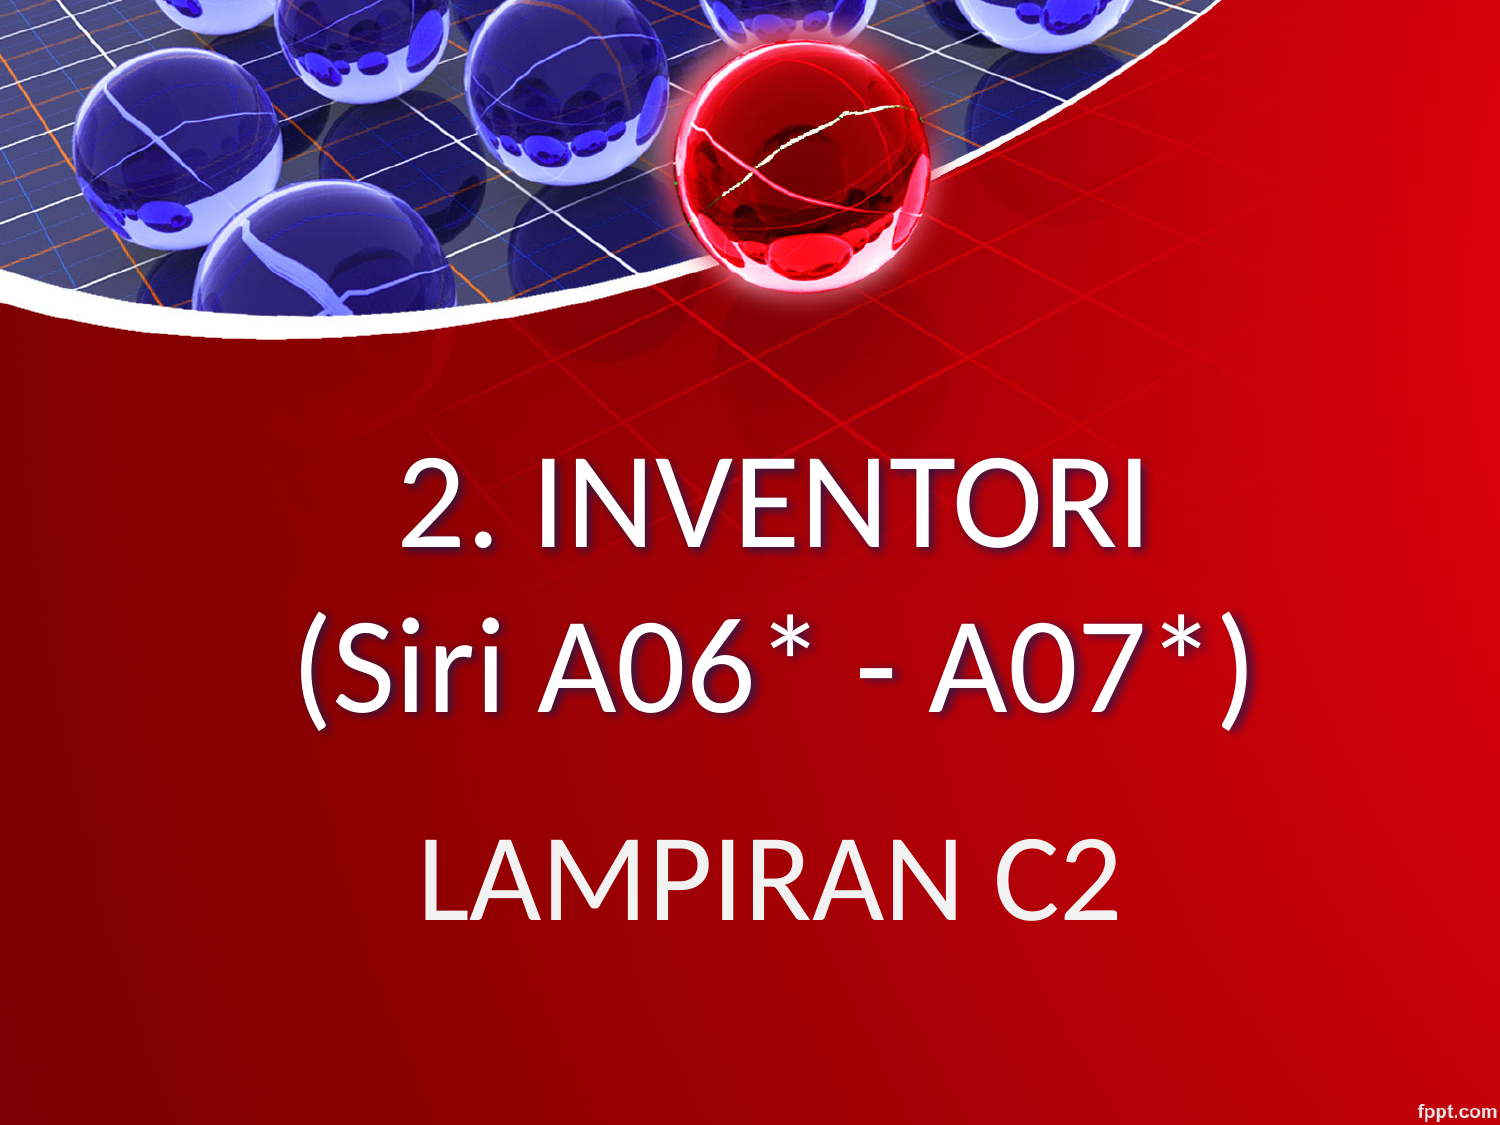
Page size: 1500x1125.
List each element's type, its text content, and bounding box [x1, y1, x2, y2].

title 2. INVENTORI (Siri A06* - A07*) [98, 512, 1452, 638]
picture [0, 0, 1500, 1125]
subtitle LAMPIRAN C2 [94, 787, 1447, 889]
